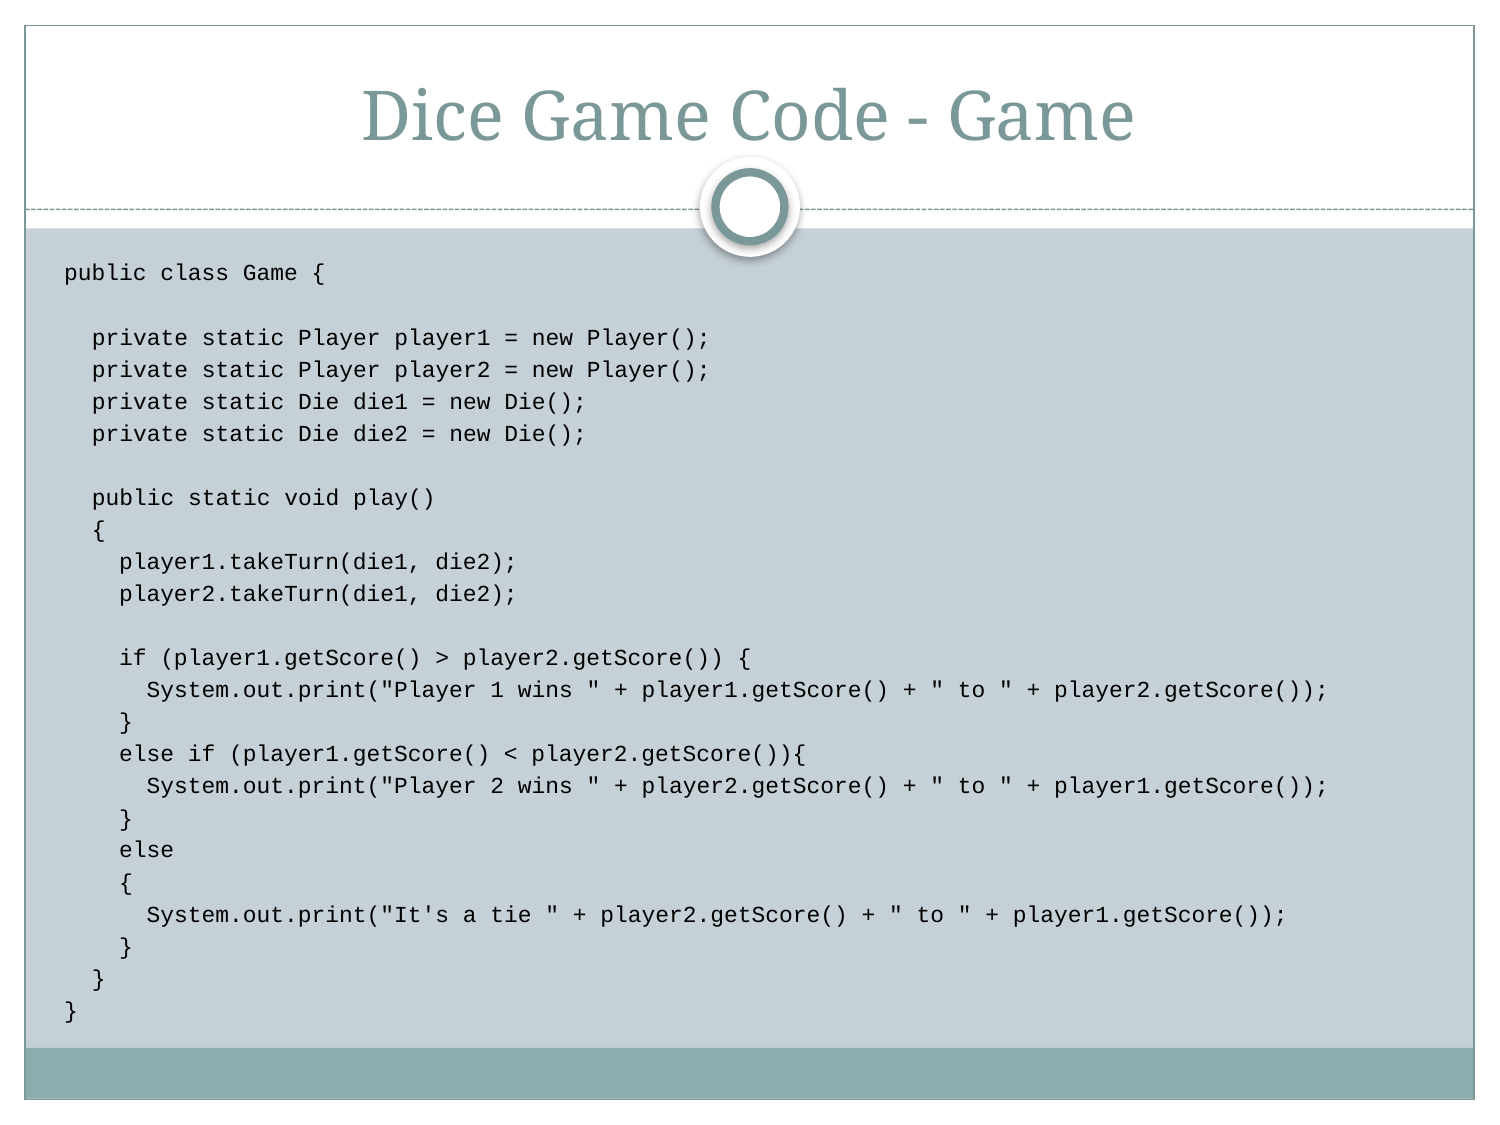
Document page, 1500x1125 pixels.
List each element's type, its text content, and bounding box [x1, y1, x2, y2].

list public class Game { private static Player player1 = new Player(); private static Player player2 = new Player(); private static Die die1 = new Die(); private static Die die2 = new Die(); public static void play() { player1.takeTurn(die1, die2); player2.takeTurn(die1, die2); if (player1.getScore() > player2.getScore()) { System.out.print("Player 1 wins " + player1.getScore() + " to " + player2.getScore()); } else if (player1.getScore() < player2.getScore()){ System.out.print("Player 2 wins " + player2.getScore() + " to " + player1.getScore()); } else { System.out.print("It's a tie " + player2.getScore() + " to " + player1.getScore()); } } } [49, 250, 1445, 1001]
title Dice Game Code - Game [49, 37, 1450, 162]
